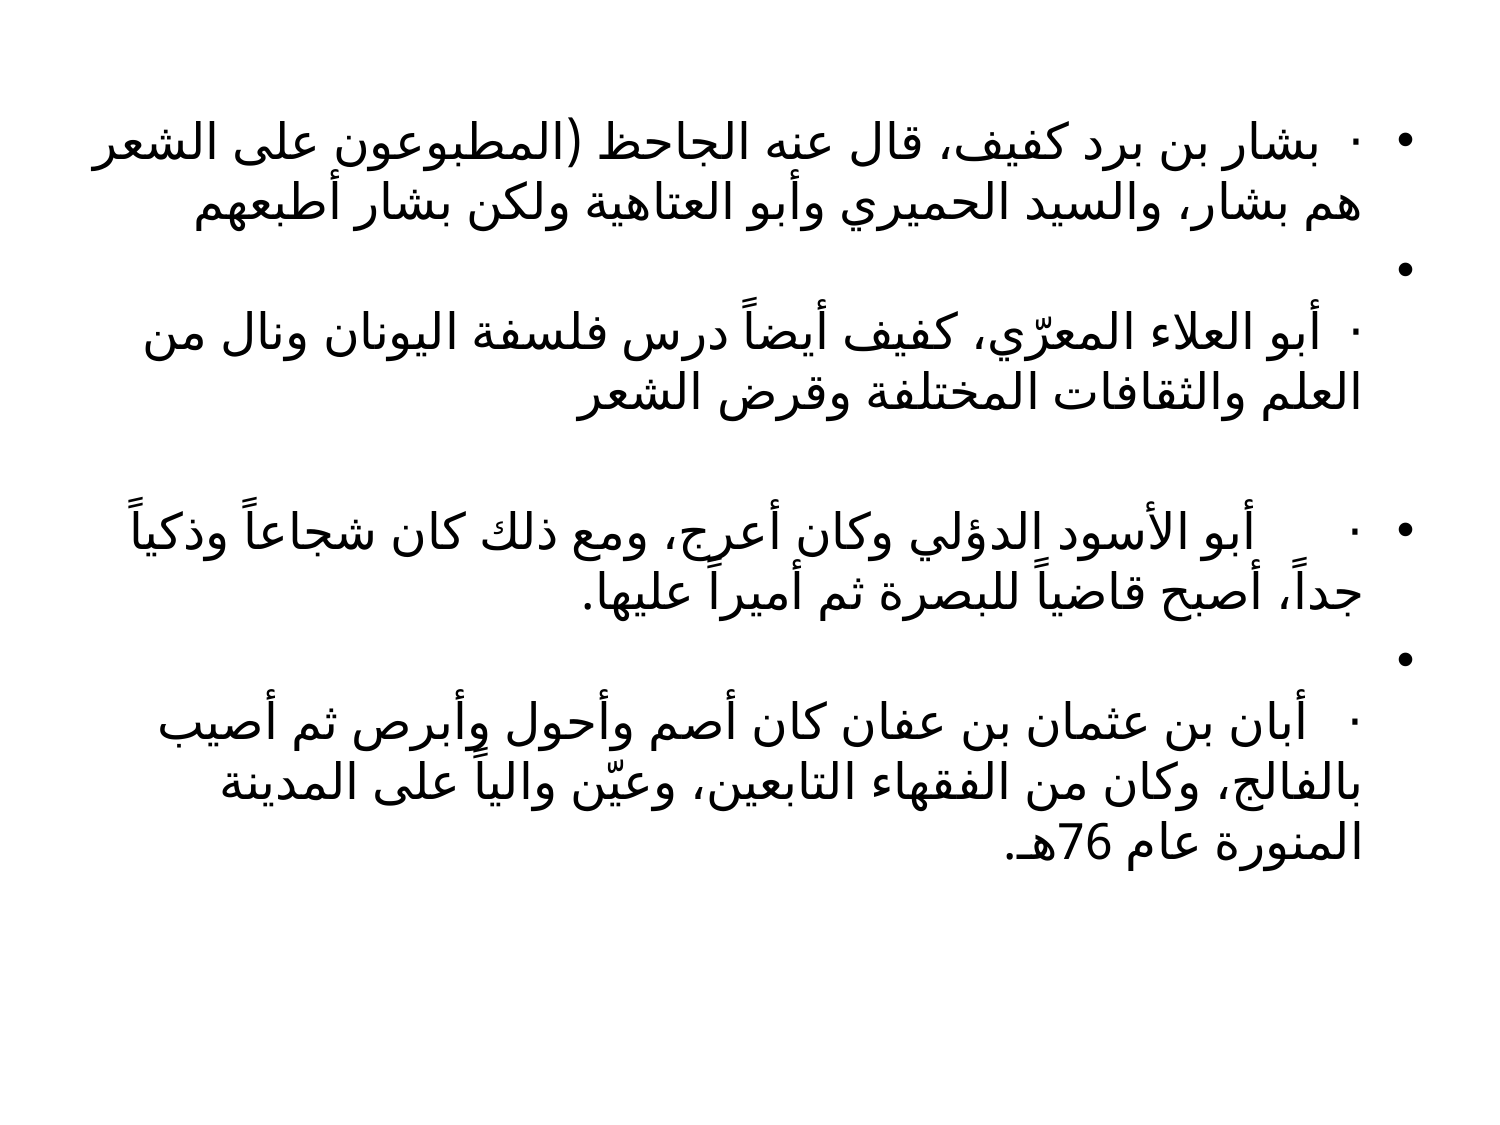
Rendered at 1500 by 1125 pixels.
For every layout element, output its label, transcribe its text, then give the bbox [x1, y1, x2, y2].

list · بشار بن برد كفيف، قال عنه الجاحظ (المطبوعون على الشعر هم بشار، والسيد الحميري وأبو العتاهية ولكن بشار أطبعهم · أبو العلاء المعرّي، كفيف أيضاً درس فلسفة اليونان ونال من العلم والثقافات المختلفة وقرض الشعر · أبو الأسود الدؤلي وكان أعرج، ومع ذلك كان شجاعاً وذكياً جداً، أصبح قاضياً للبصرة ثم أميراً عليها. · أبان بن عثمان بن عفان كان أصم وأحول وأبرص ثم أصيب بالفالج، وكان من الفقهاء التابعين، وعيّن والياً على المدينة المنورة عام 76هـ. [75, 101, 1425, 1005]
